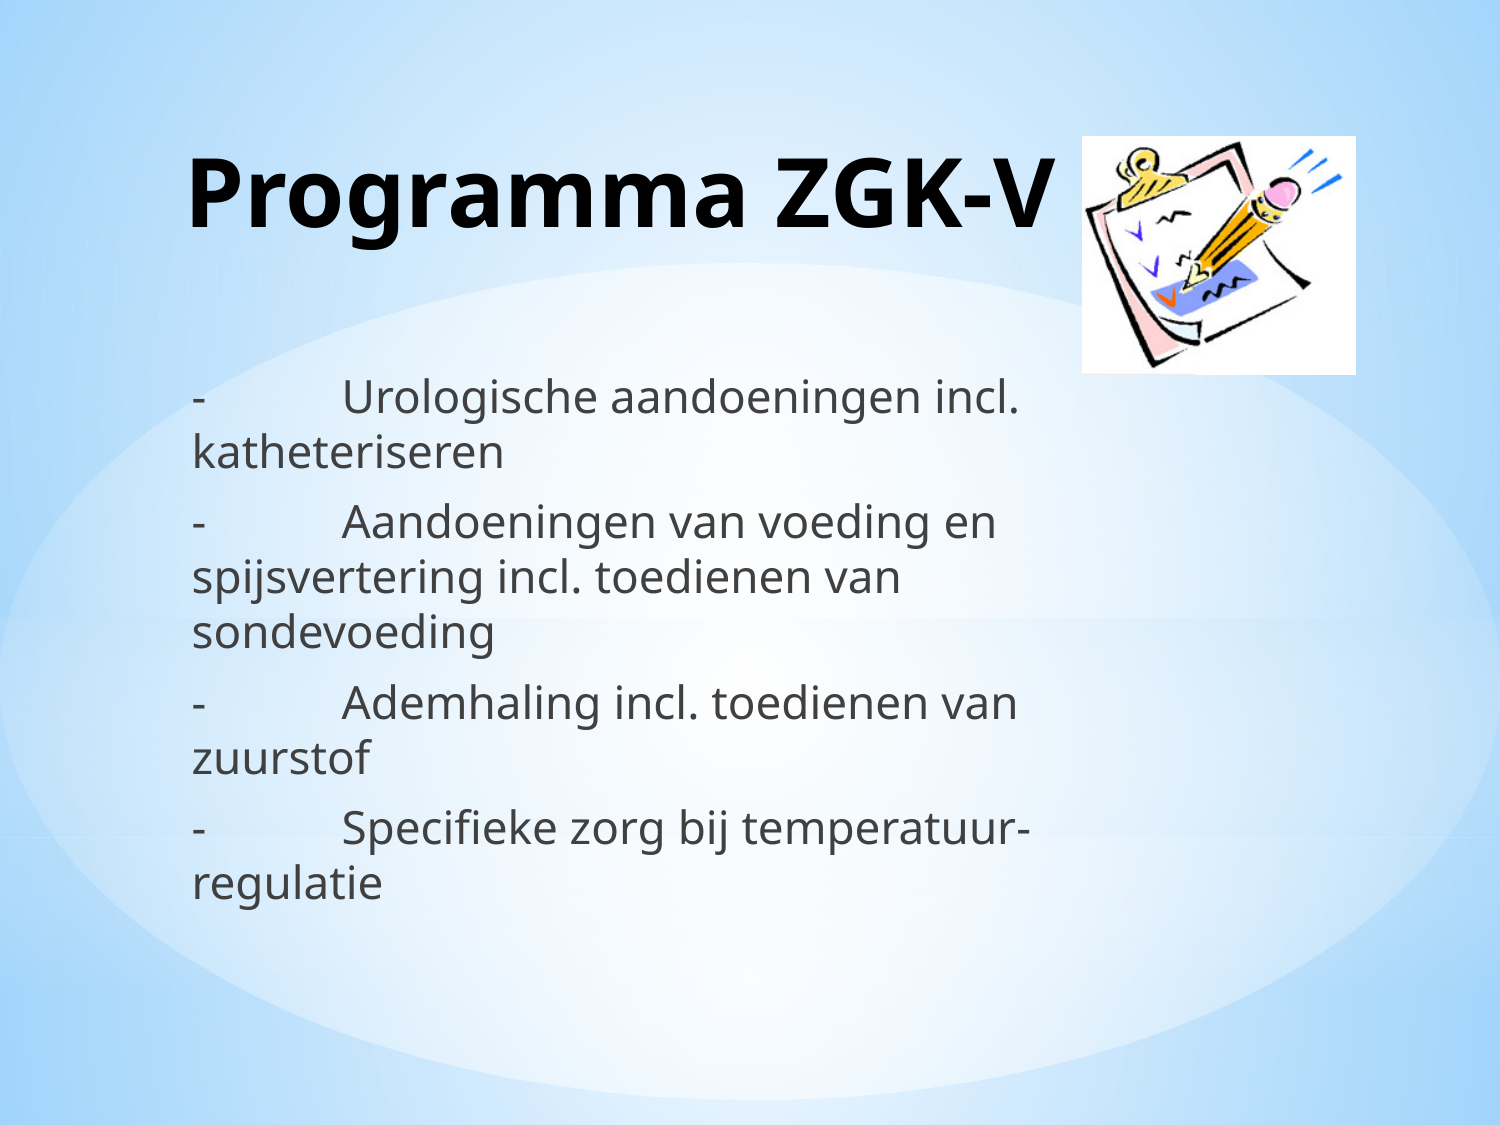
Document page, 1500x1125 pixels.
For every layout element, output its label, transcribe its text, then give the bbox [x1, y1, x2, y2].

list - Urologische aandoeningen incl. katheteriseren - Aandoeningen van voeding en spijsvertering incl. toedienen van sondevoeding - Ademhaling incl. toedienen van zuurstof - Specifieke zorg bij temperatuur-regulatie [169, 360, 1220, 931]
title Programma ZGK-V [169, 124, 1238, 312]
picture [1082, 135, 1356, 375]
